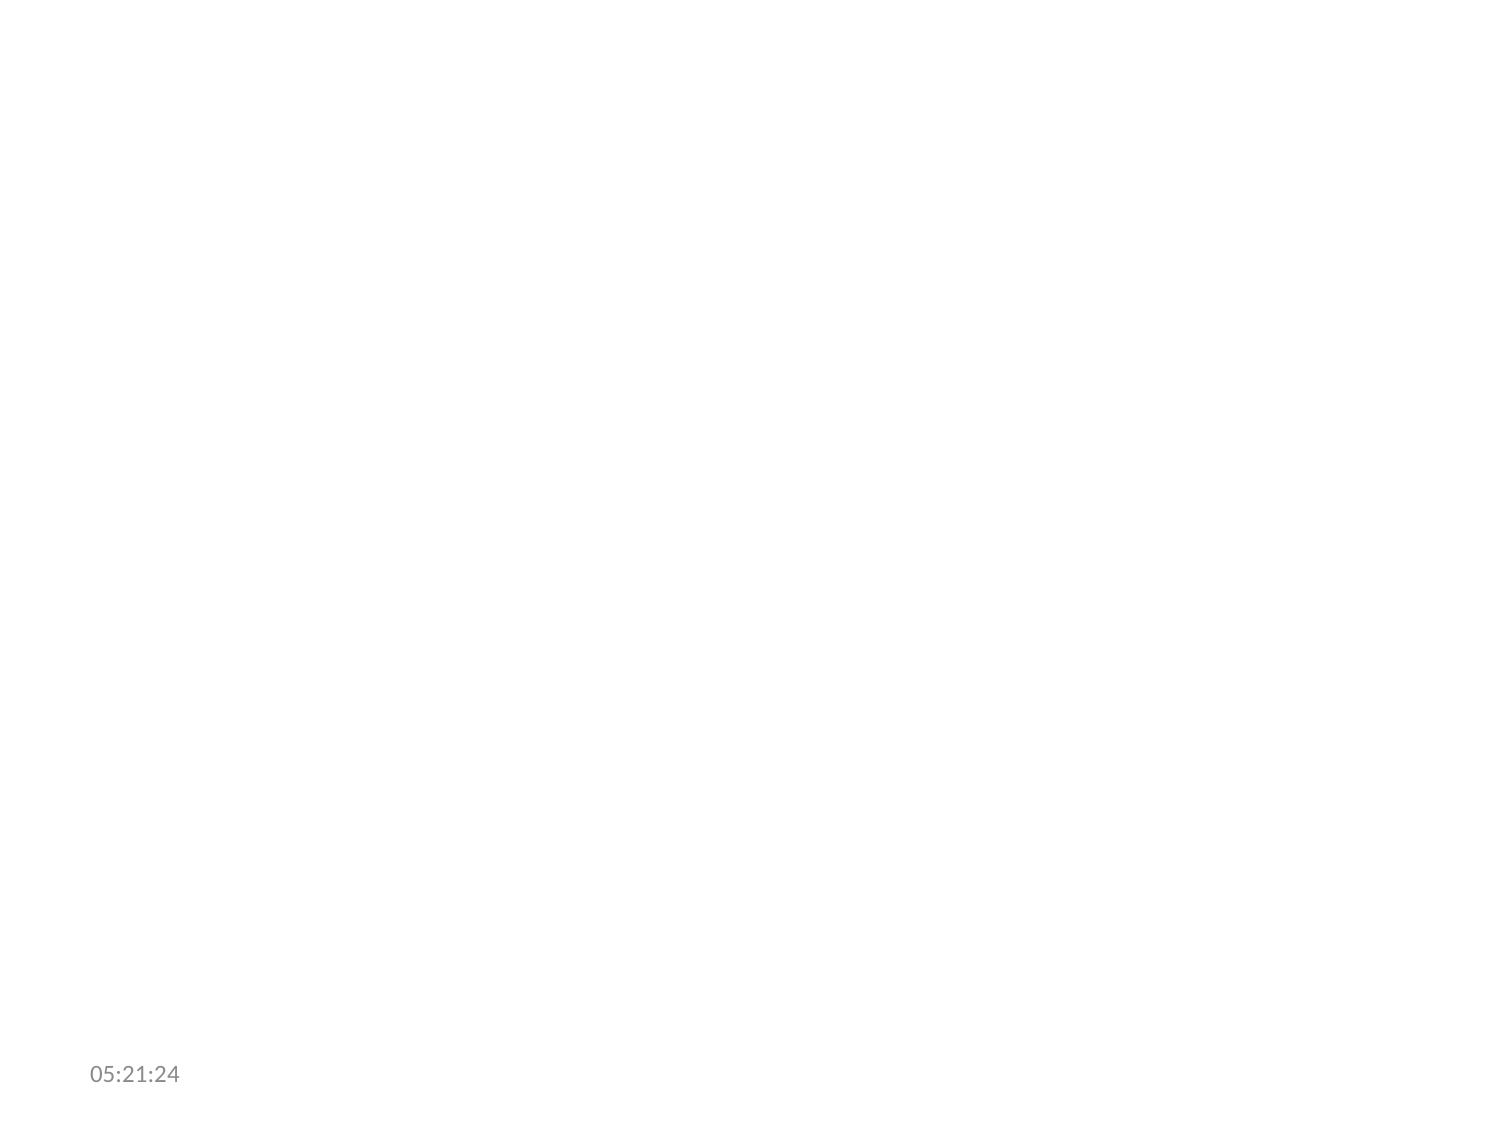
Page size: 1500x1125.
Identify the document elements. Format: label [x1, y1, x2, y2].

slide_number [75, 1042, 425, 1103]
